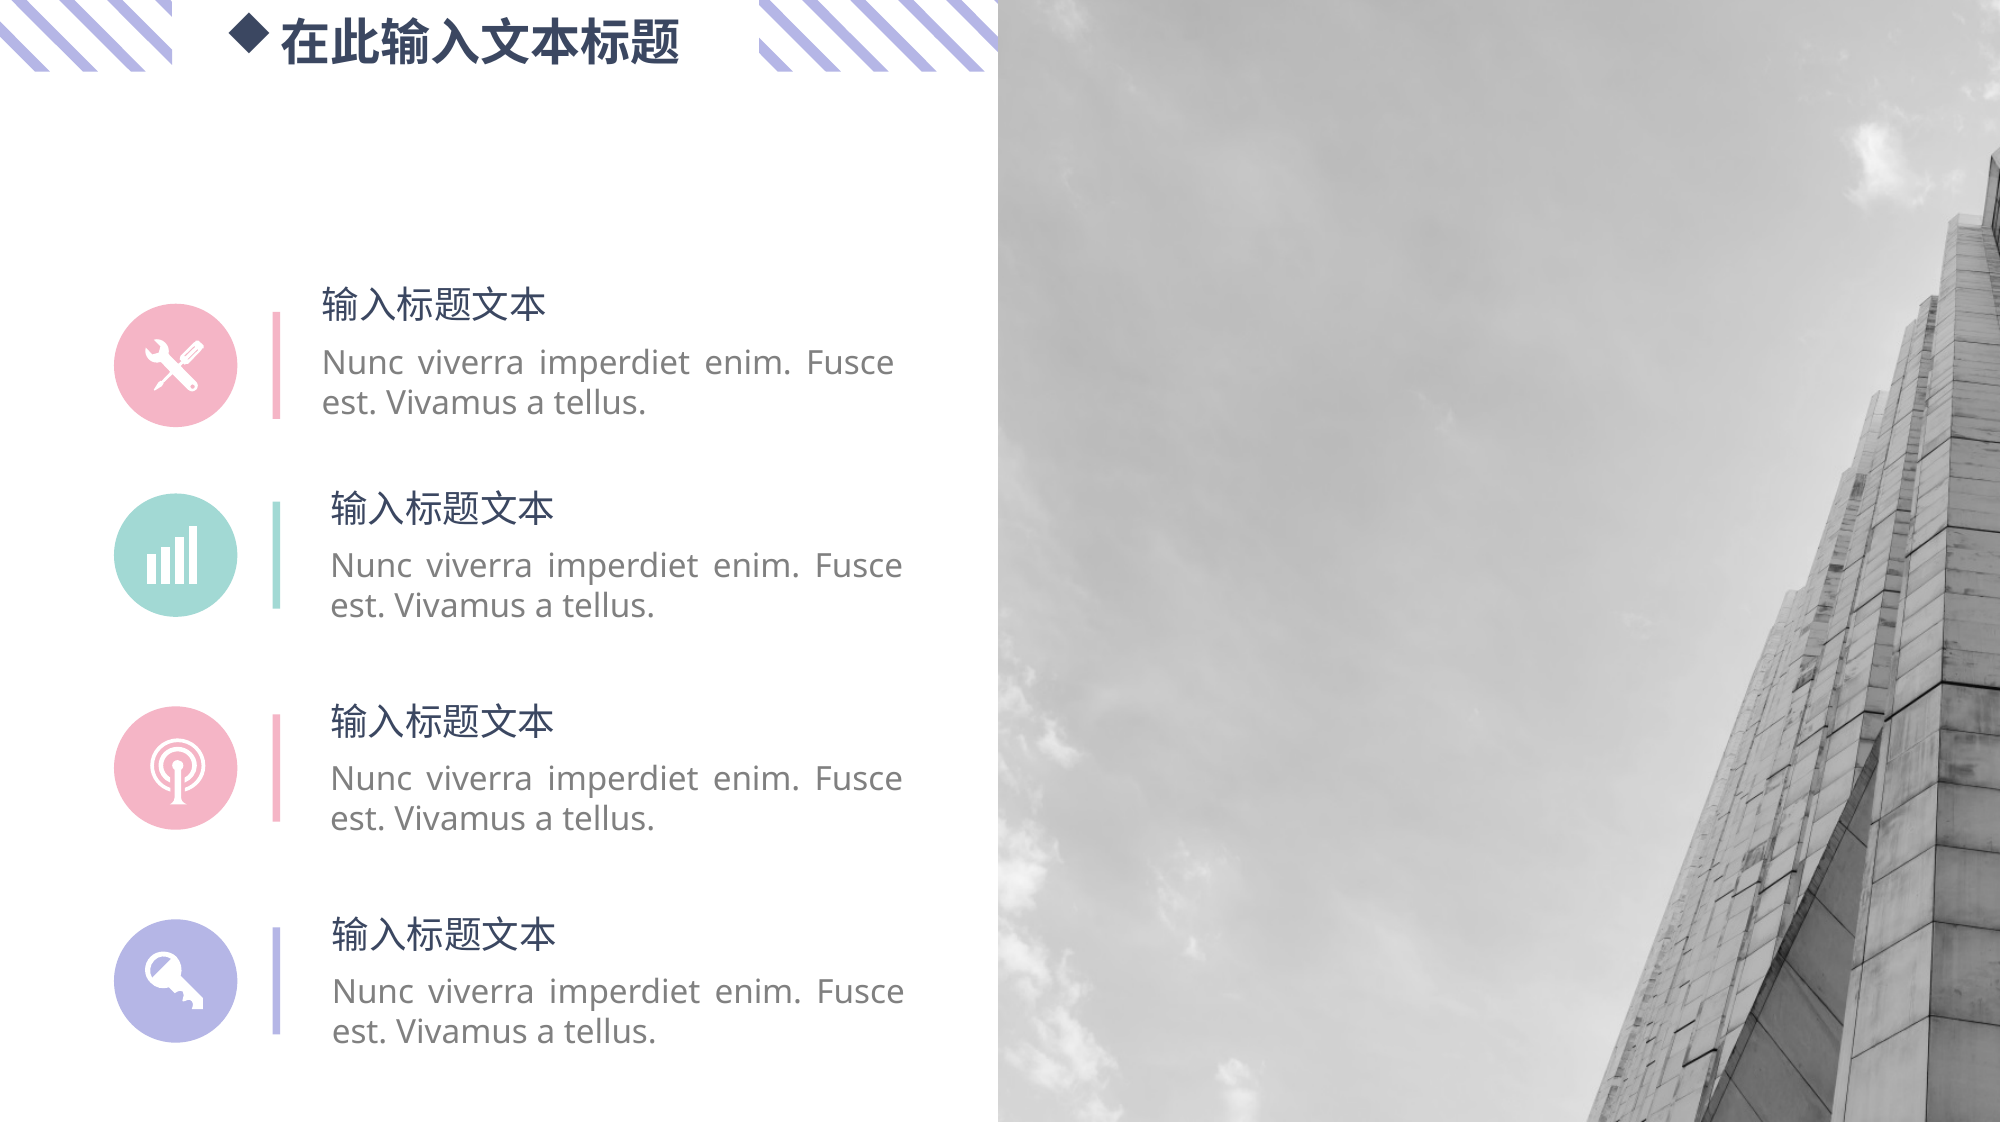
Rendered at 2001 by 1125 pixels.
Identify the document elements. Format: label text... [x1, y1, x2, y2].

text_box [271, 499, 282, 611]
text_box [316, 902, 921, 1059]
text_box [149, 738, 206, 805]
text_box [315, 690, 920, 847]
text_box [146, 525, 198, 585]
text_box [111, 917, 240, 1045]
text_box [271, 712, 282, 824]
text_box [111, 301, 240, 430]
text_box [145, 951, 203, 1010]
text_box [111, 491, 240, 619]
picture [998, 0, 2000, 1122]
text_box [271, 925, 282, 1037]
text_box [306, 273, 911, 430]
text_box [315, 477, 920, 634]
text_box [271, 310, 282, 421]
text_box [111, 704, 240, 832]
text_box [145, 339, 204, 392]
text_box 在此输入文本标题 [209, 2, 759, 78]
